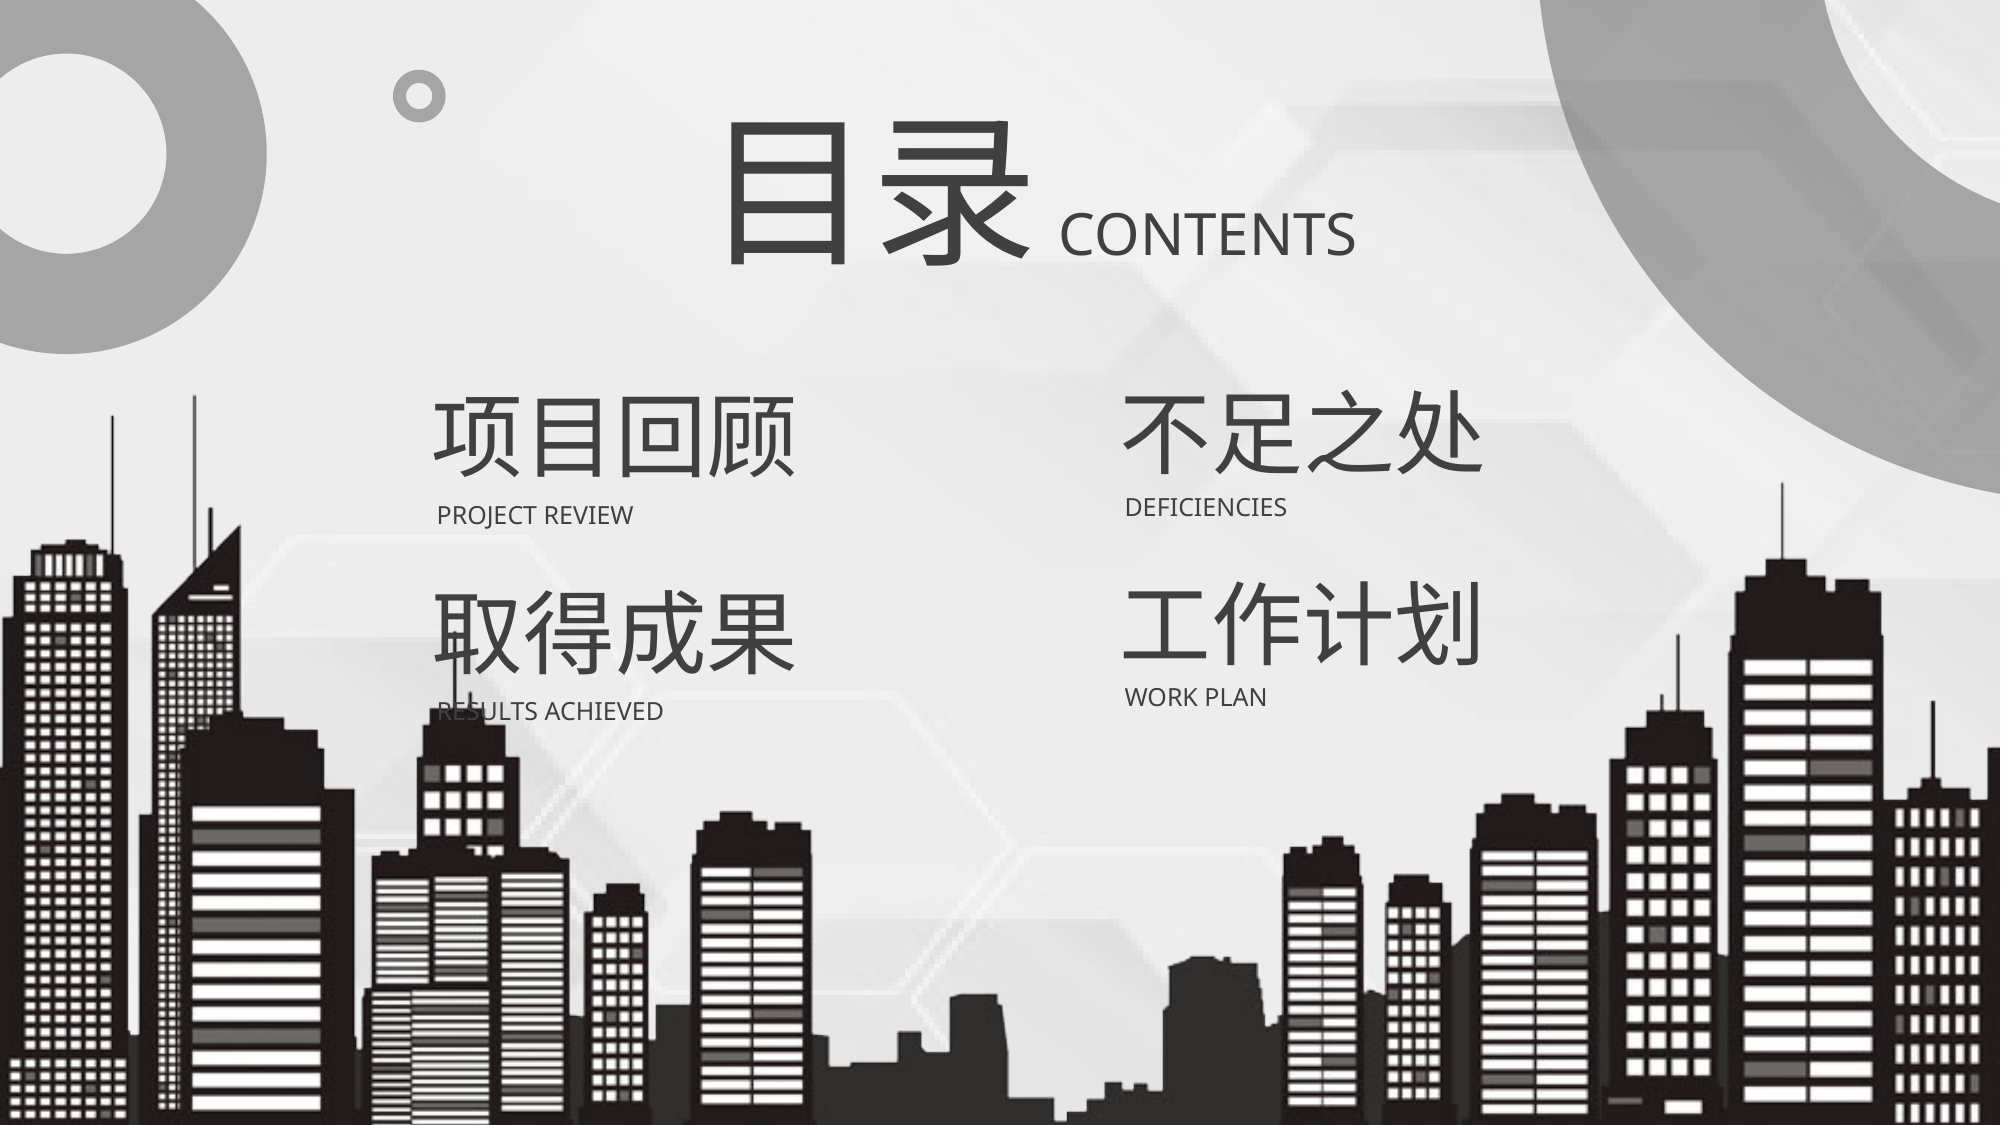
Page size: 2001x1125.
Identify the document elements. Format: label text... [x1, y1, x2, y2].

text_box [1104, 384, 1566, 522]
picture [0, 0, 2001, 1125]
text_box 目录 [690, 78, 1054, 294]
text_box [0, 0, 268, 356]
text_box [1104, 575, 1566, 724]
picture [0, 55, 165, 252]
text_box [416, 584, 878, 718]
text_box CONTENTS [1044, 189, 1445, 275]
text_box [416, 384, 878, 531]
text_box [391, 68, 447, 124]
text_box [1538, 0, 2000, 495]
